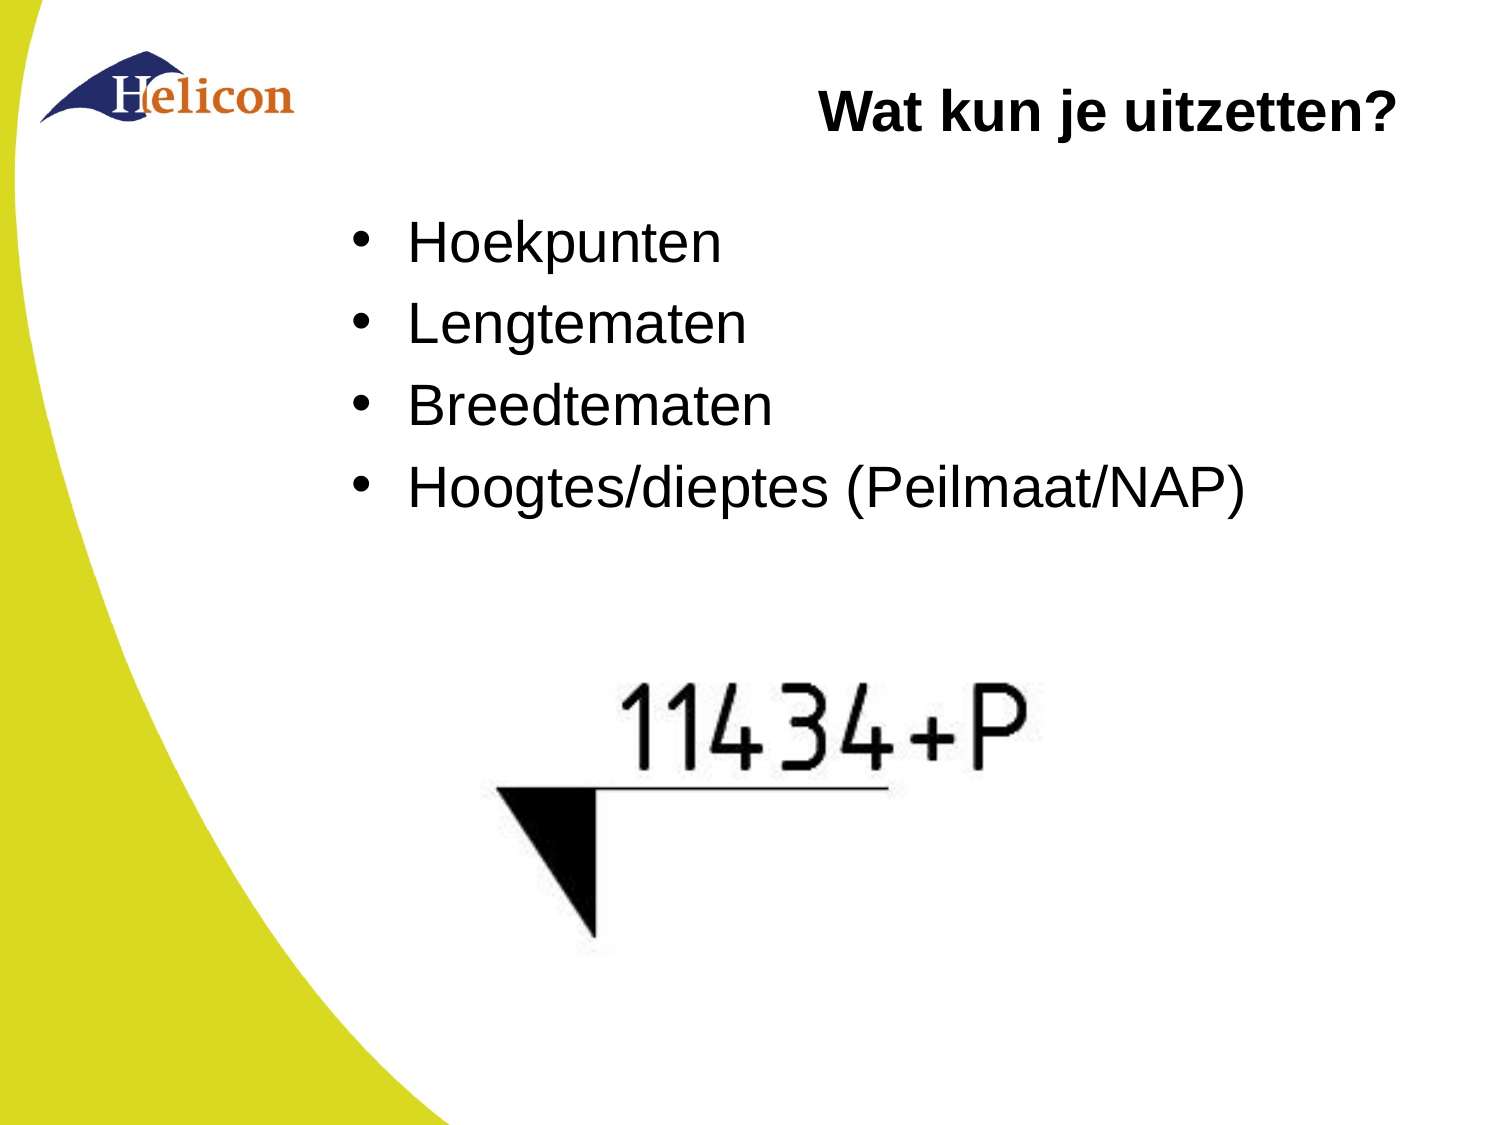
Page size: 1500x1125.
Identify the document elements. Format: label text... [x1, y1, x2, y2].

picture [0, 0, 1500, 1125]
title Wat kun je uitzetten? [324, 54, 1415, 161]
list Hoekpunten Lengtematen Breedtematen Hoogtes/dieptes (Peilmaat/NAP) [336, 196, 1425, 1005]
